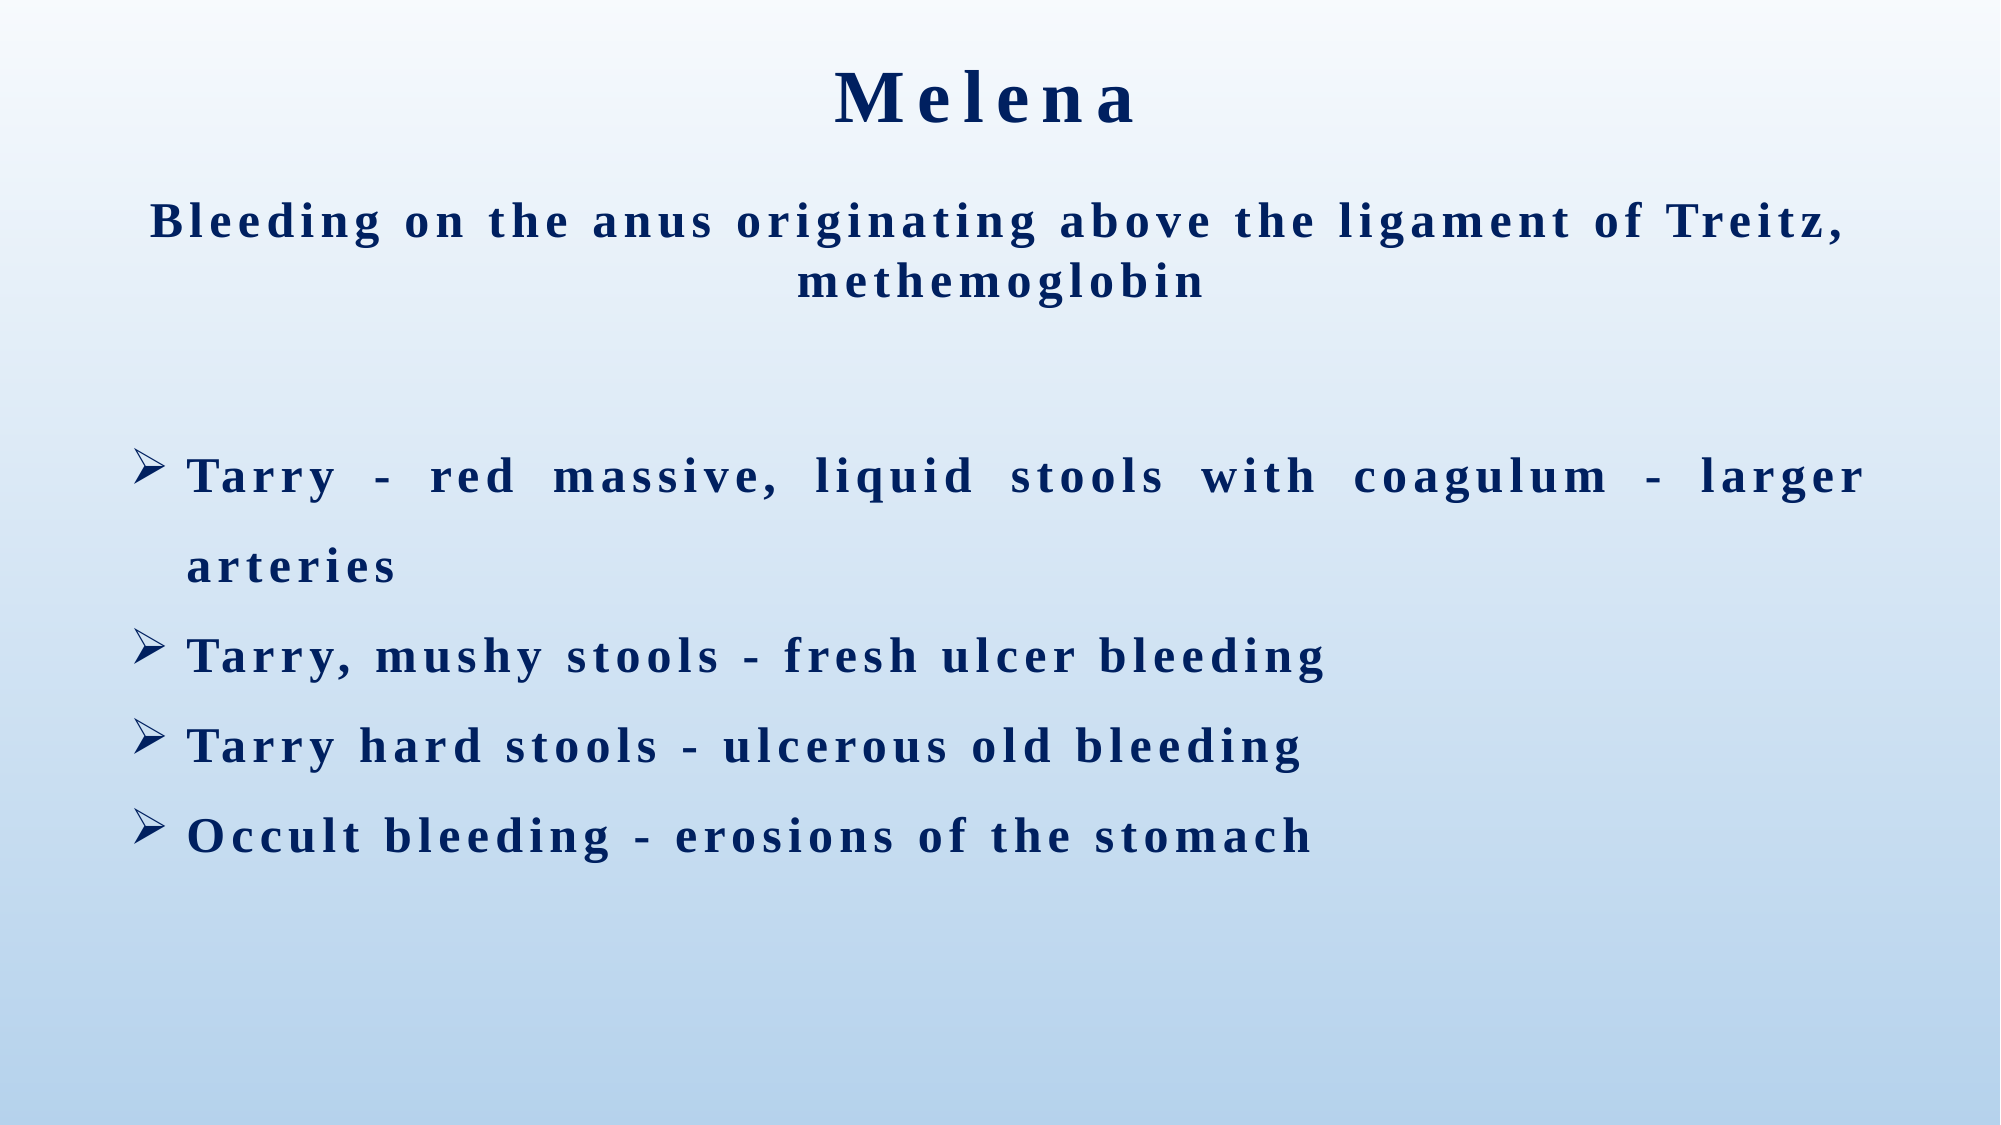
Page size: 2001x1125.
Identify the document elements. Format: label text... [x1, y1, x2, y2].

text_box Melena Bleeding on the anus originating above the ligament of Treitz, methemoglobin [115, 40, 1885, 315]
text_box Tarry - red massive, liquid stools with coagulum - larger arteries Tarry, mushy stools - fresh ulcer bleeding Tarry hard stools - ulcerous old bleeding Occult bleeding - erosions of the stomach [115, 405, 1885, 871]
